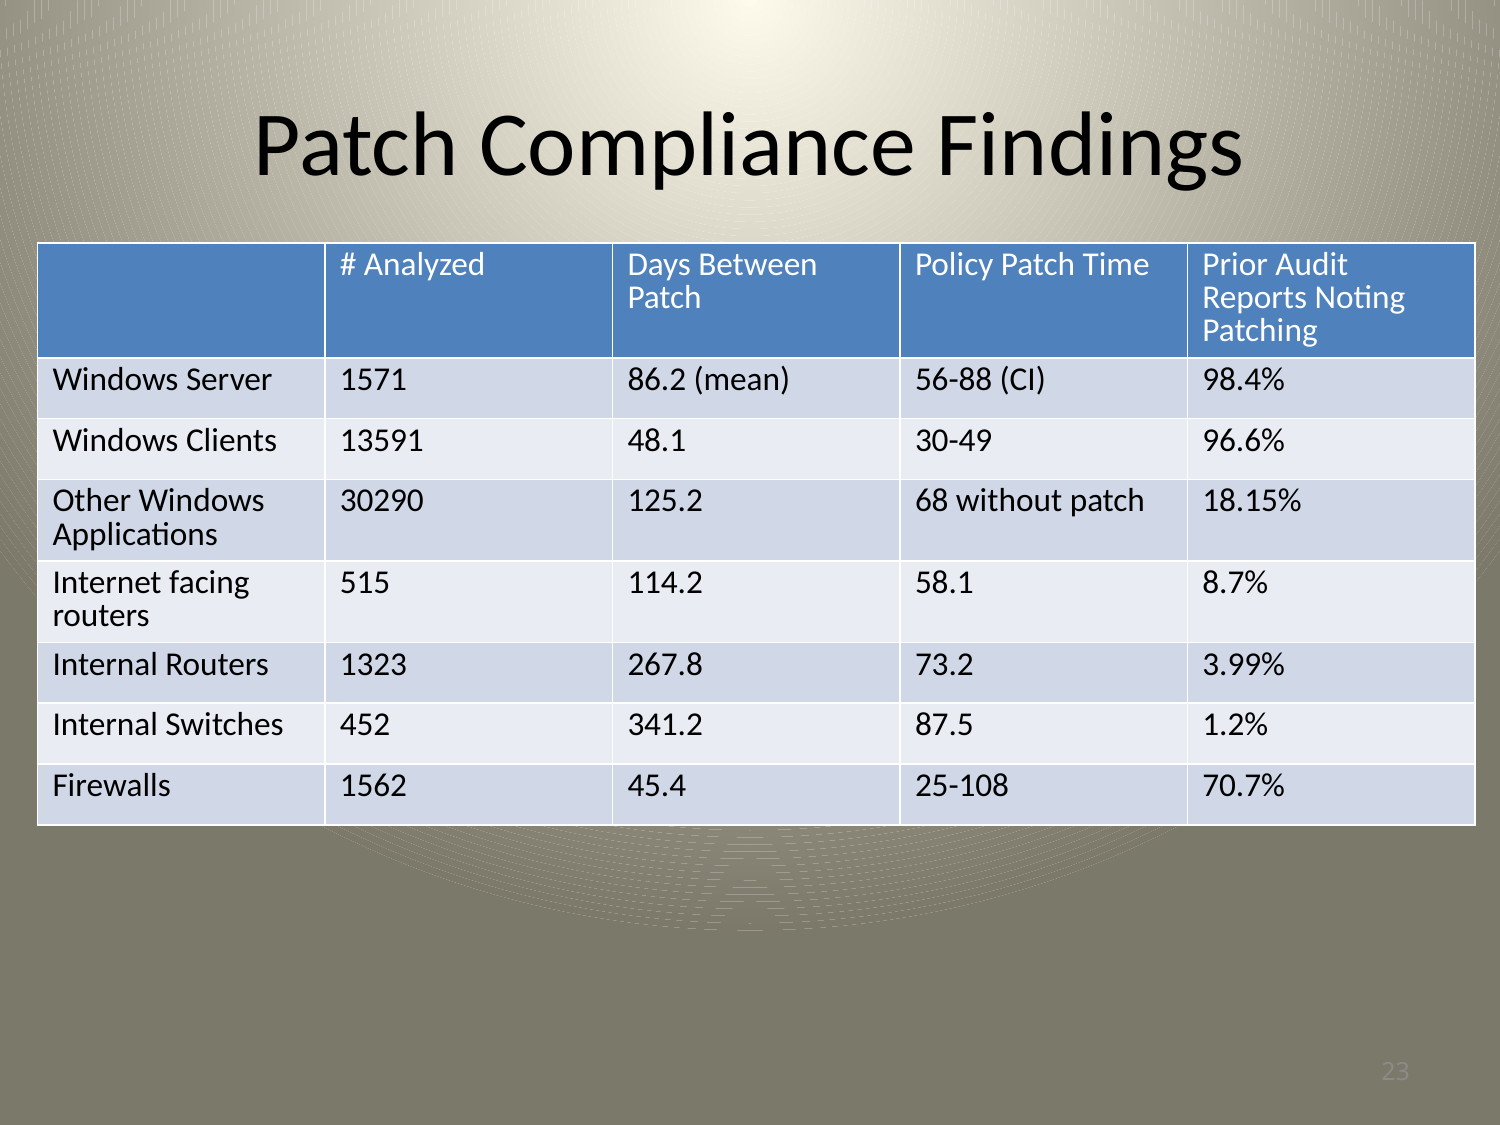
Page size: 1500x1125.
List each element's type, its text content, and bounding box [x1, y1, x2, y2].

table_cell 68 without patch [901, 480, 1187, 560]
table_cell 30-49 [901, 419, 1187, 479]
table_cell 56-88 (CI) [901, 359, 1187, 418]
table_cell 267.8 [613, 643, 899, 702]
table_cell Internal Routers [38, 643, 324, 702]
table_cell 452 [326, 704, 612, 763]
table_cell 13591 [326, 419, 612, 479]
table_cell Windows Clients [38, 419, 324, 479]
table_cell 3.99% [1188, 643, 1474, 702]
table_cell 30290 [326, 480, 612, 560]
table_cell 25-108 [901, 765, 1187, 824]
table_cell 96.6% [1188, 419, 1474, 479]
table_cell 73.2 [901, 643, 1187, 702]
table_cell Windows Server [38, 359, 324, 418]
table_cell 98.4% [1188, 359, 1474, 418]
table_cell Internet facing routers [38, 562, 324, 642]
table_cell 86.2 (mean) [613, 359, 899, 418]
table_header # Analyzed [326, 244, 612, 357]
table_cell 58.1 [901, 562, 1187, 642]
table_cell 125.2 [613, 480, 899, 560]
slide_number 23 [1074, 1042, 1425, 1103]
table_header Prior Audit Reports Noting Patching [1188, 244, 1474, 357]
table_cell 1323 [326, 643, 612, 702]
table_header Days Between Patch [613, 244, 899, 357]
table_header Policy Patch Time [901, 244, 1187, 357]
table_cell Internal Switches [38, 704, 324, 763]
table_cell 1562 [326, 765, 612, 824]
title Patch Compliance Findings [75, 45, 1425, 233]
table_cell 515 [326, 562, 612, 642]
table_cell 1.2% [1188, 704, 1474, 763]
table_cell 87.5 [901, 704, 1187, 763]
table_cell 70.7% [1188, 765, 1474, 824]
table_cell 1571 [326, 359, 612, 418]
table_cell 48.1 [613, 419, 899, 479]
table_header [38, 244, 324, 357]
table_cell 45.4 [613, 765, 899, 824]
table_cell Other Windows Applications [38, 480, 324, 560]
table_cell Firewalls [38, 765, 324, 824]
table_cell 18.15% [1188, 480, 1474, 560]
table_cell 8.7% [1188, 562, 1474, 642]
table_cell 114.2 [613, 562, 899, 642]
table_cell 341.2 [613, 704, 899, 763]
